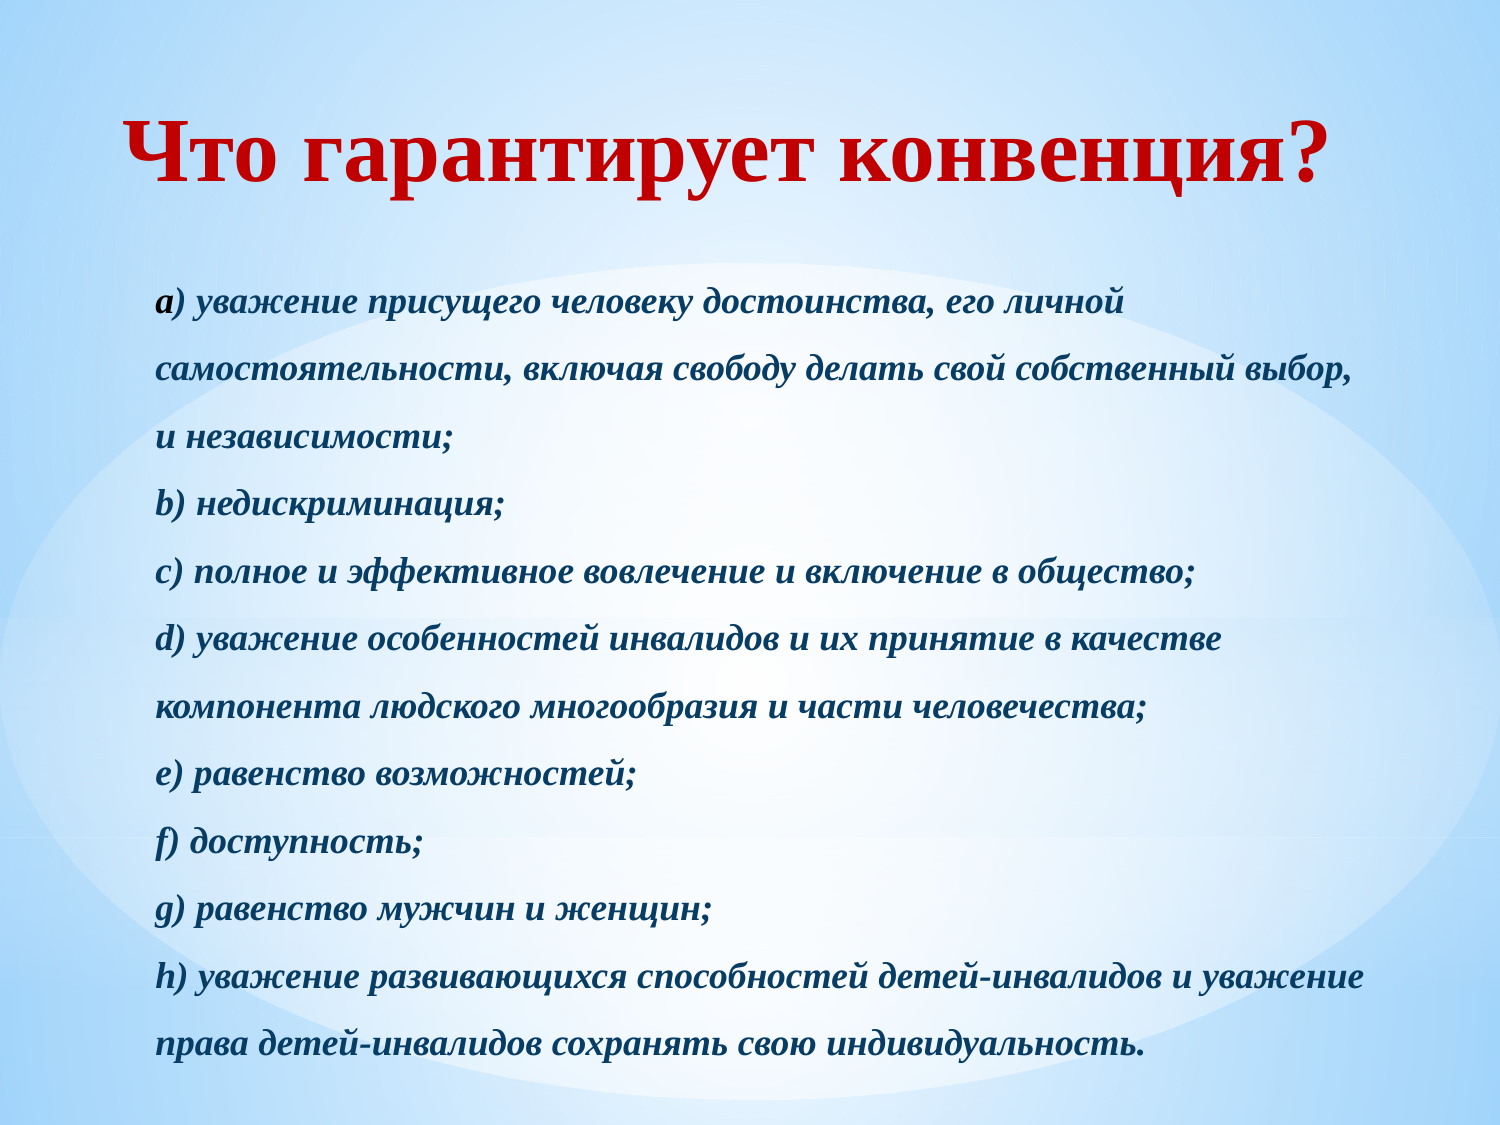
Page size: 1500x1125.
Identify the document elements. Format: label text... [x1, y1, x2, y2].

text_box a) уважение присущего человеку достоинства, его личной самостоятельности, включая свободу делать свой собственный выбор, и независимости; b) недискриминация; c) полное и эффективное вовлечение и включение в общество; d) уважение особенностей инвалидов и их принятие в качестве компонента людского многообразия и части человечества; e) равенство возможностей; f) доступность; g) равенство мужчин и женщин; h) уважение развивающихся способностей детей-инвалидов и уважение права детей-инвалидов сохранять свою индивидуальность. [140, 246, 1383, 1071]
title Что гарантирует конвенция? [93, 82, 1363, 223]
